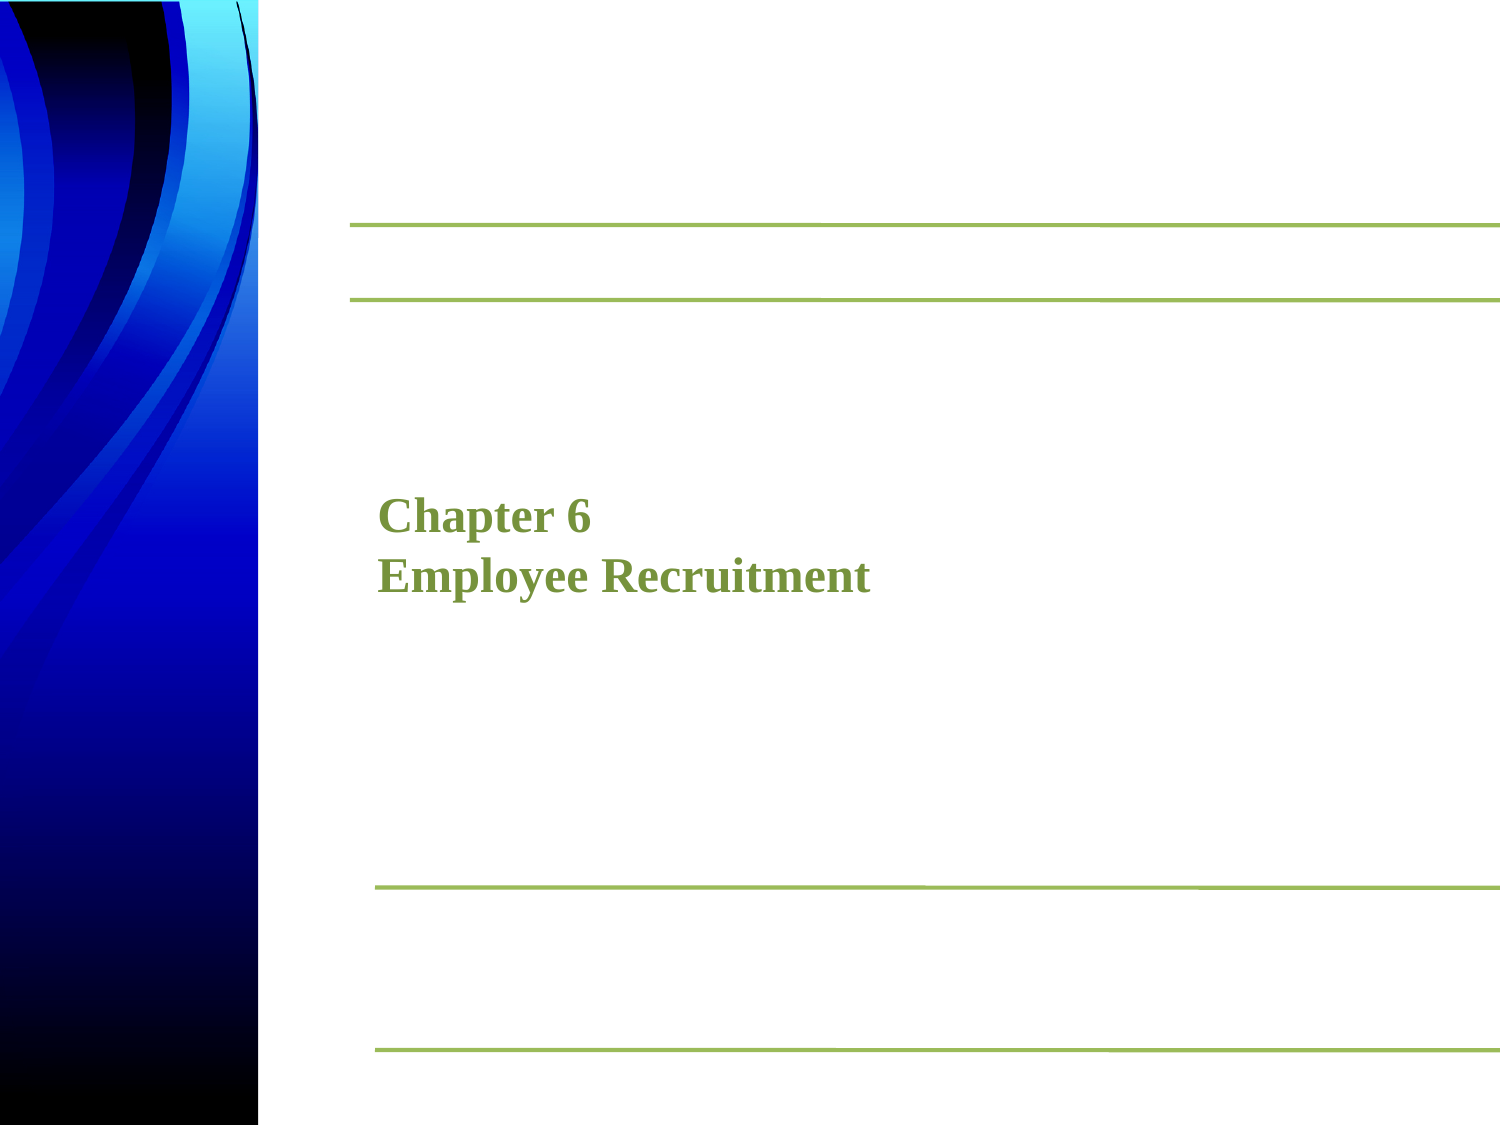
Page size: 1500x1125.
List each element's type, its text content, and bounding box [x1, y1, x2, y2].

picture [0, 0, 259, 1125]
subtitle Chapter 6 Employee Recruitment [362, 474, 1263, 675]
